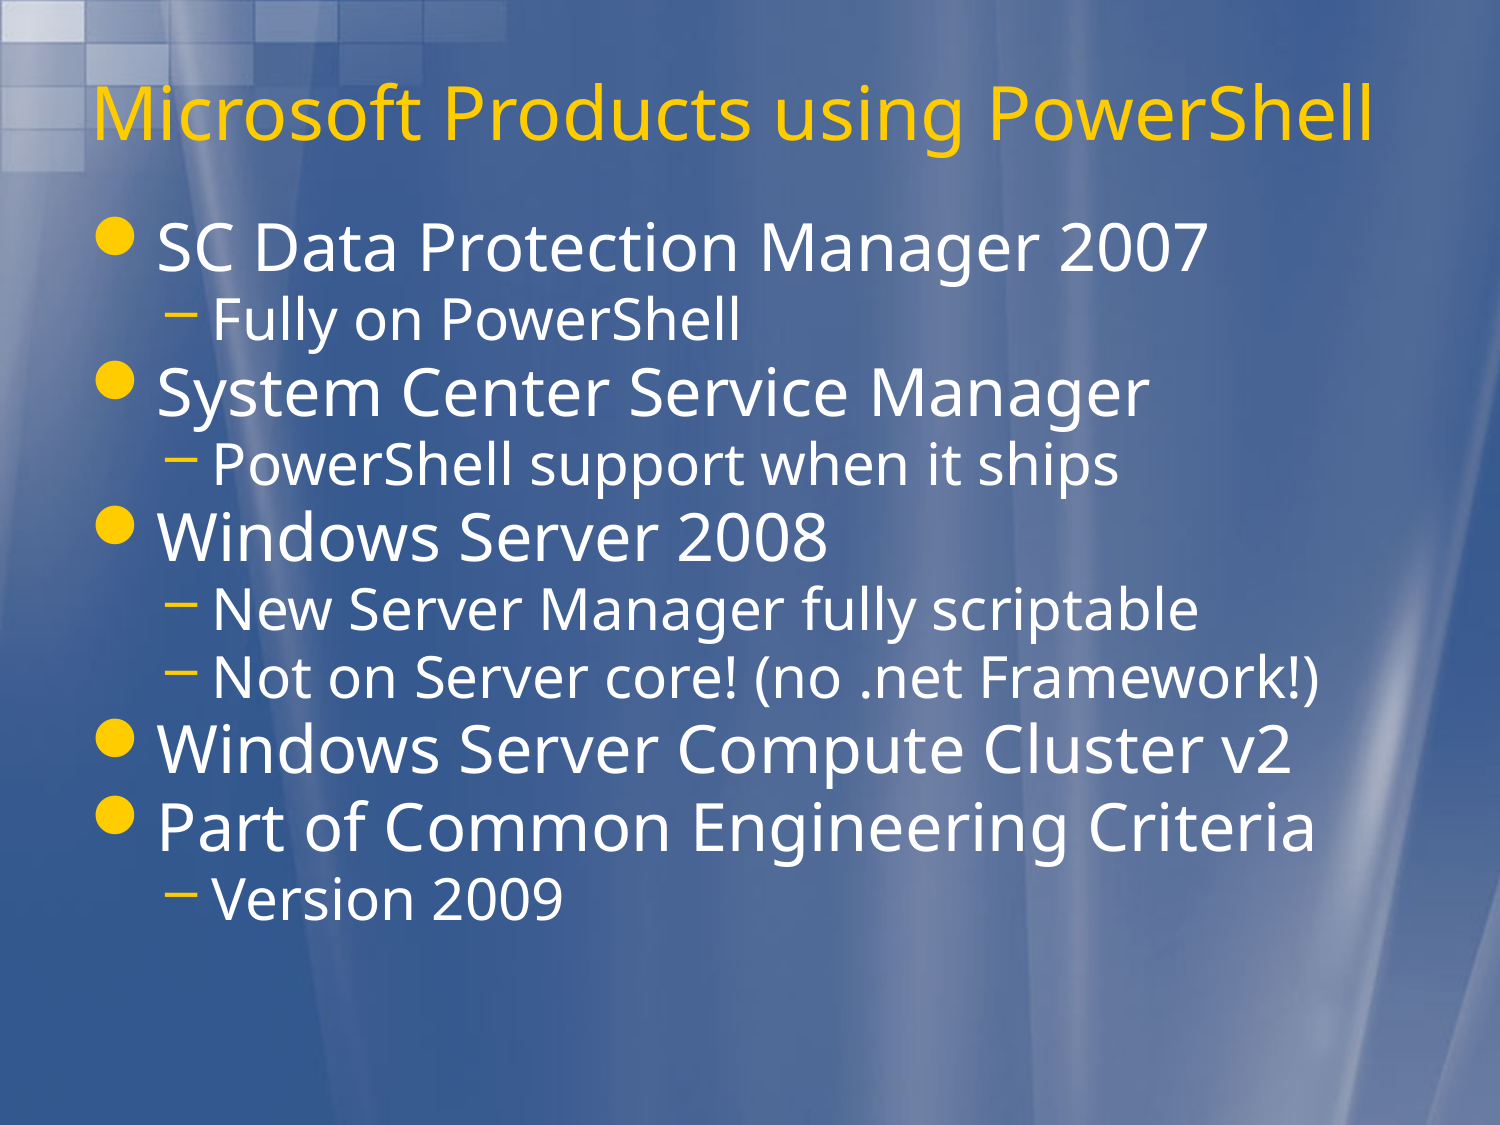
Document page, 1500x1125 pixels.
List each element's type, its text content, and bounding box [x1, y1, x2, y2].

list SC Data Protection Manager 2007 Fully on PowerShell System Center Service Manager PowerShell support when it ships Windows Server 2008 New Server Manager fully scriptable Not on Server core! (no .net Framework!) Windows Server Compute Cluster v2 Part of Common Engineering Criteria Version 2009 [74, 212, 1426, 1051]
picture [0, 0, 1500, 1125]
title Microsoft Products using PowerShell [74, 44, 1426, 176]
